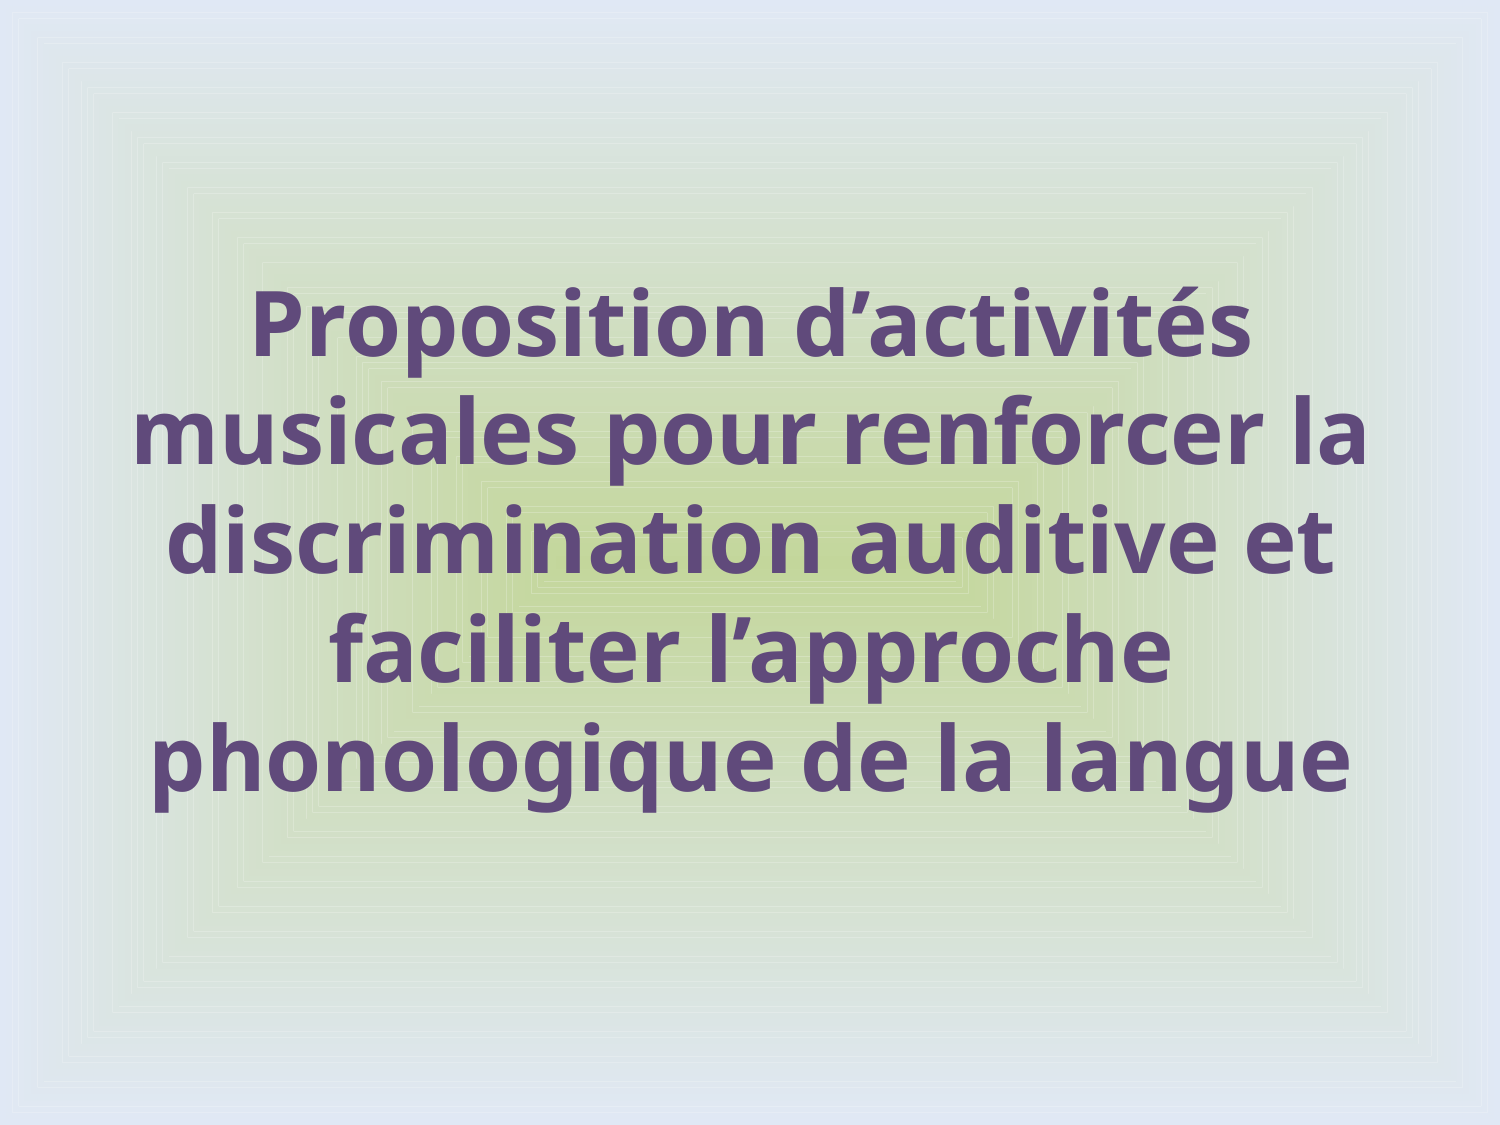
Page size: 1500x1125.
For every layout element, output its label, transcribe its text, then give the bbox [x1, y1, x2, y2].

title Proposition d’activités musicales pour renforcer la discrimination auditive et faciliter l’approche phonologique de la langue [76, 255, 1427, 820]
